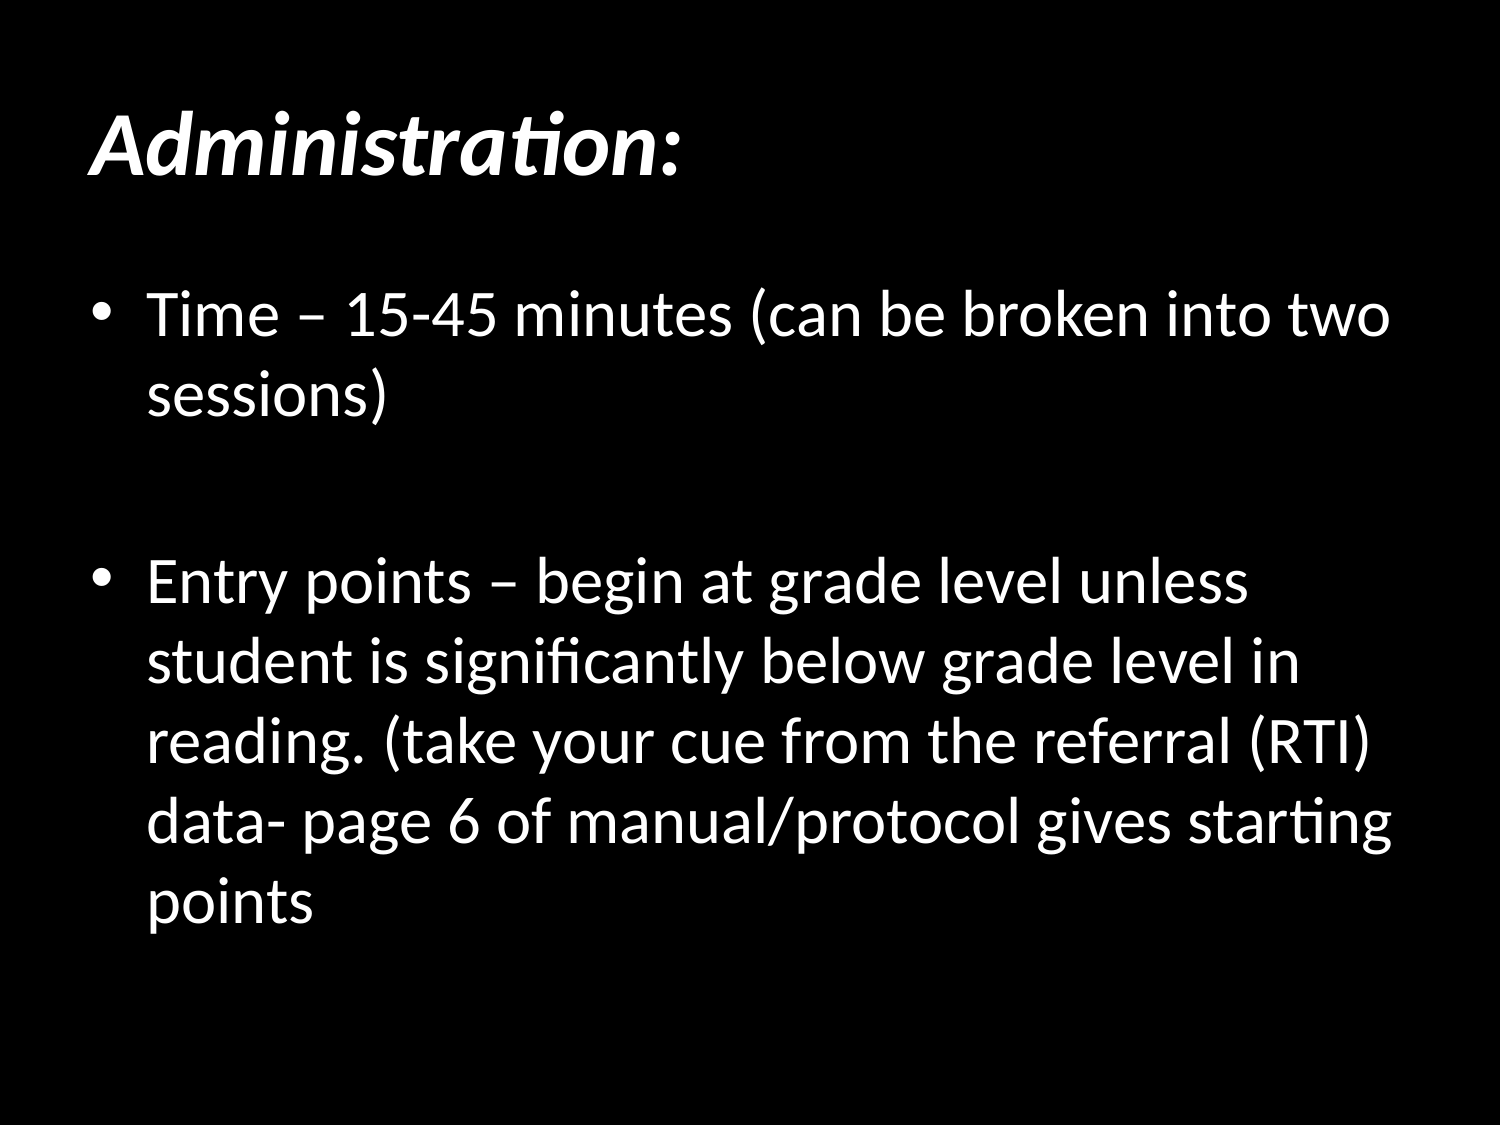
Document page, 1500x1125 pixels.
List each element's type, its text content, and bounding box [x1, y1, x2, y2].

list Time – 15-45 minutes (can be broken into two sessions) Entry points – begin at grade level unless student is significantly below grade level in reading. (take your cue from the referral (RTI) data- page 6 of manual/protocol gives starting points [75, 262, 1425, 1005]
title Administration: [75, 45, 1425, 233]
